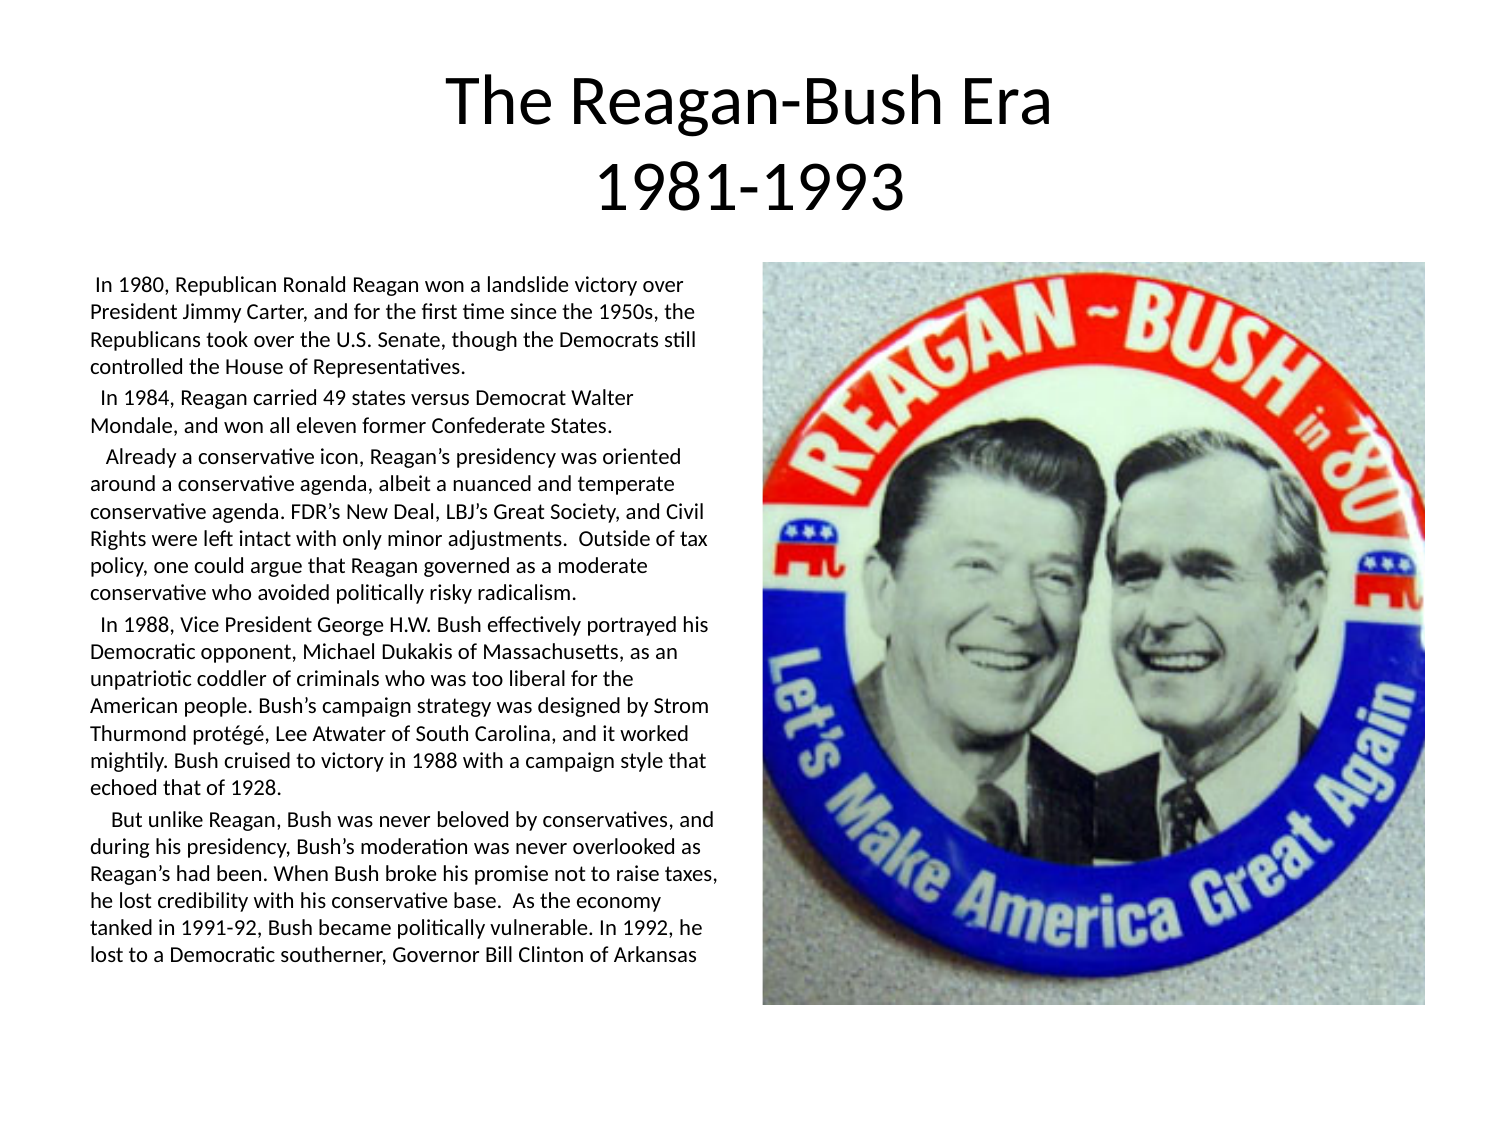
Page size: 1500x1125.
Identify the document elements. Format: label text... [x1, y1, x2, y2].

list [762, 262, 1426, 1006]
list In 1980, Republican Ronald Reagan won a landslide victory over President Jimmy Carter, and for the first time since the 1950s, the Republicans took over the U.S. Senate, though the Democrats still controlled the House of Representatives. In 1984, Reagan carried 49 states versus Democrat Walter Mondale, and won all eleven former Confederate States. Already a conservative icon, Reagan’s presidency was oriented around a conservative agenda, albeit a nuanced and temperate conservative agenda. FDR’s New Deal, LBJ’s Great Society, and Civil Rights were left intact with only minor adjustments. Outside of tax policy, one could argue that Reagan governed as a moderate conservative who avoided politically risky radicalism. In 1988, Vice President George H.W. Bush effectively portrayed his Democratic opponent, Michael Dukakis of Massachusetts, as an unpatriotic coddler of criminals who was too liberal for the American people. Bush’s campaign strategy was designed by Strom Thurmond protégé, Lee Atwater of South Carolina, and it worked mightily. Bush cruised to victory in 1988 with a campaign style that echoed that of 1928. But unlike Reagan, Bush was never beloved by conservatives, and during his presidency, Bush’s moderation was never overlooked as Reagan’s had been. When Bush broke his promise not to raise taxes, he lost credibility with his conservative base. As the economy tanked in 1991-92, Bush became politically vulnerable. In 1992, he lost to a Democratic southerner, Governor Bill Clinton of Arkansas [75, 262, 738, 1005]
title The Reagan-Bush Era 1981-1993 [75, 45, 1425, 233]
